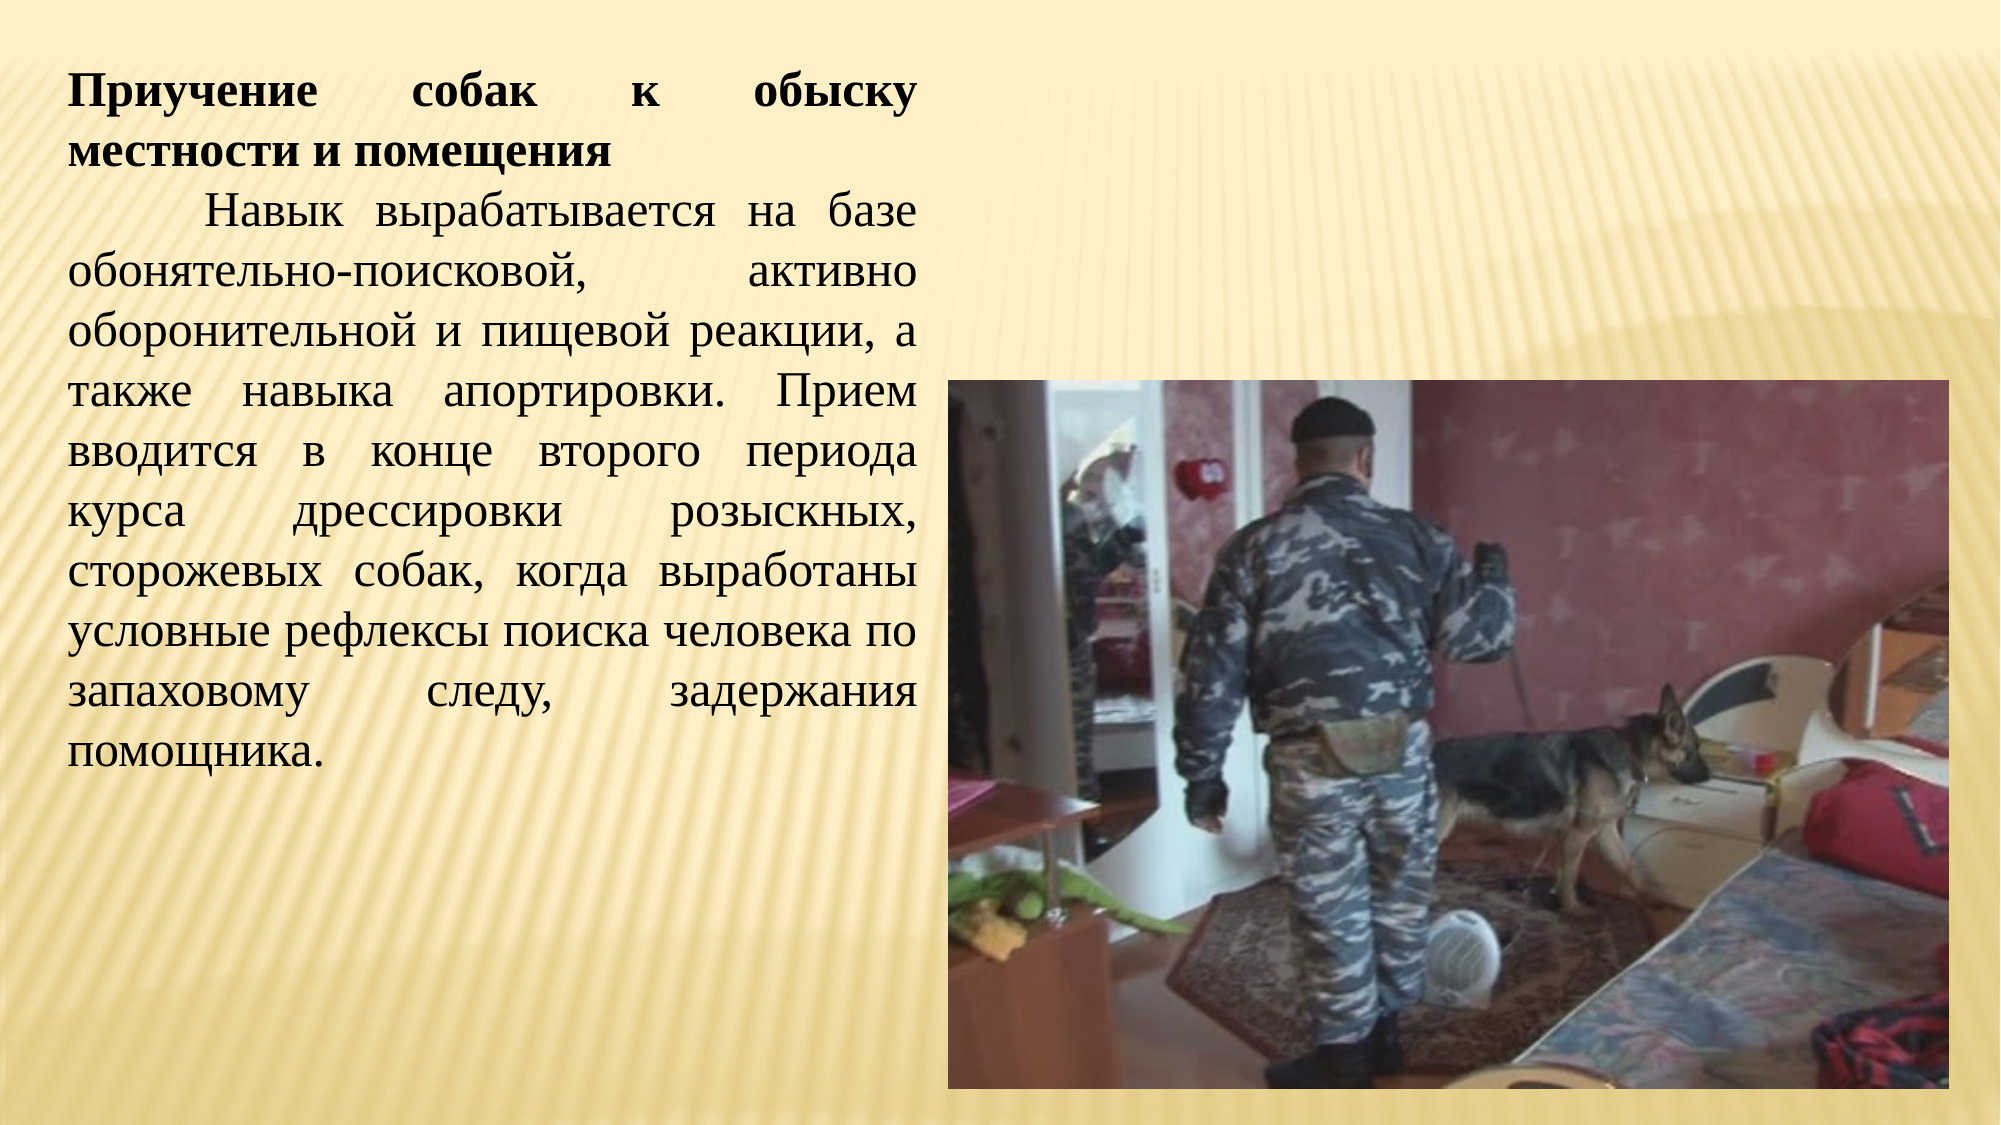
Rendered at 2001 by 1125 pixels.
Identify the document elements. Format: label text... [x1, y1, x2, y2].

text_box Приучение собак к обыску местности и помещения Навык вырабатывается на базе обонятельно-поисковой, активно оборонительной и пищевой реакции, а также навыка апортировки. Прием вводится в конце второго периода курса дрессировки розыскных, сторожевых собак, когда выработаны условные рефлексы поиска человека по запаховому следу, задержания помощника. [52, 49, 933, 785]
picture [948, 380, 1950, 1089]
